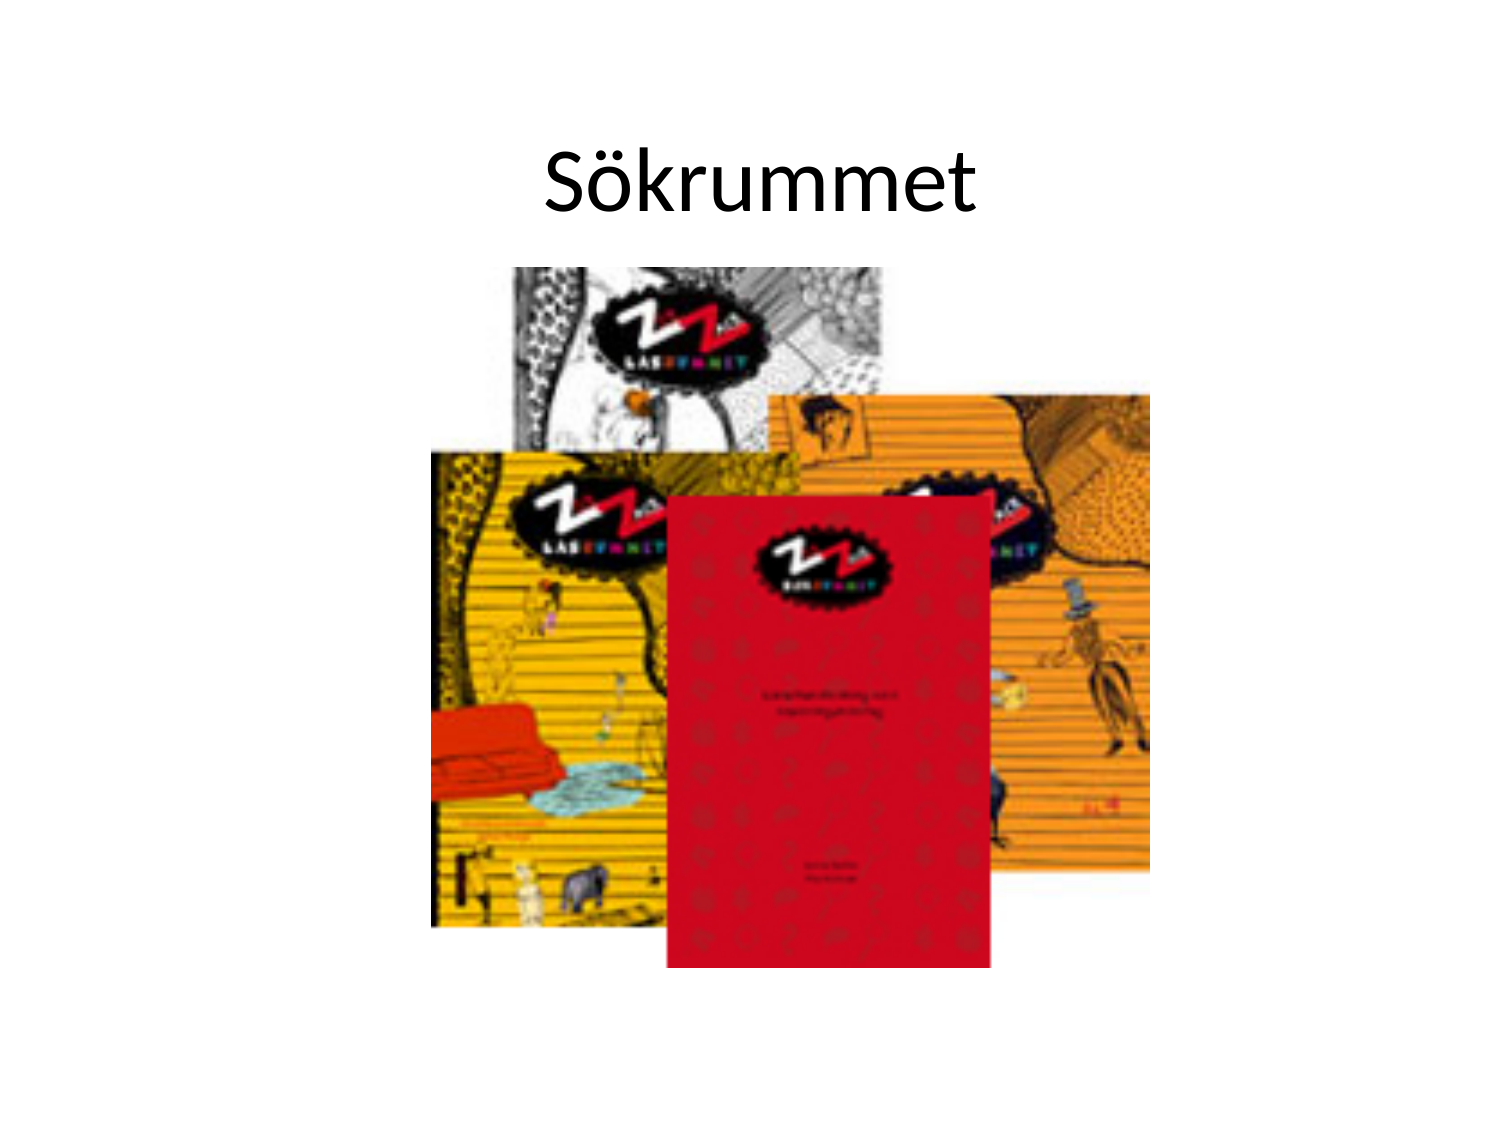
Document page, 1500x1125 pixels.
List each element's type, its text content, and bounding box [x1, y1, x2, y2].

picture [430, 266, 1150, 968]
title Sökrummet [123, 54, 1399, 296]
